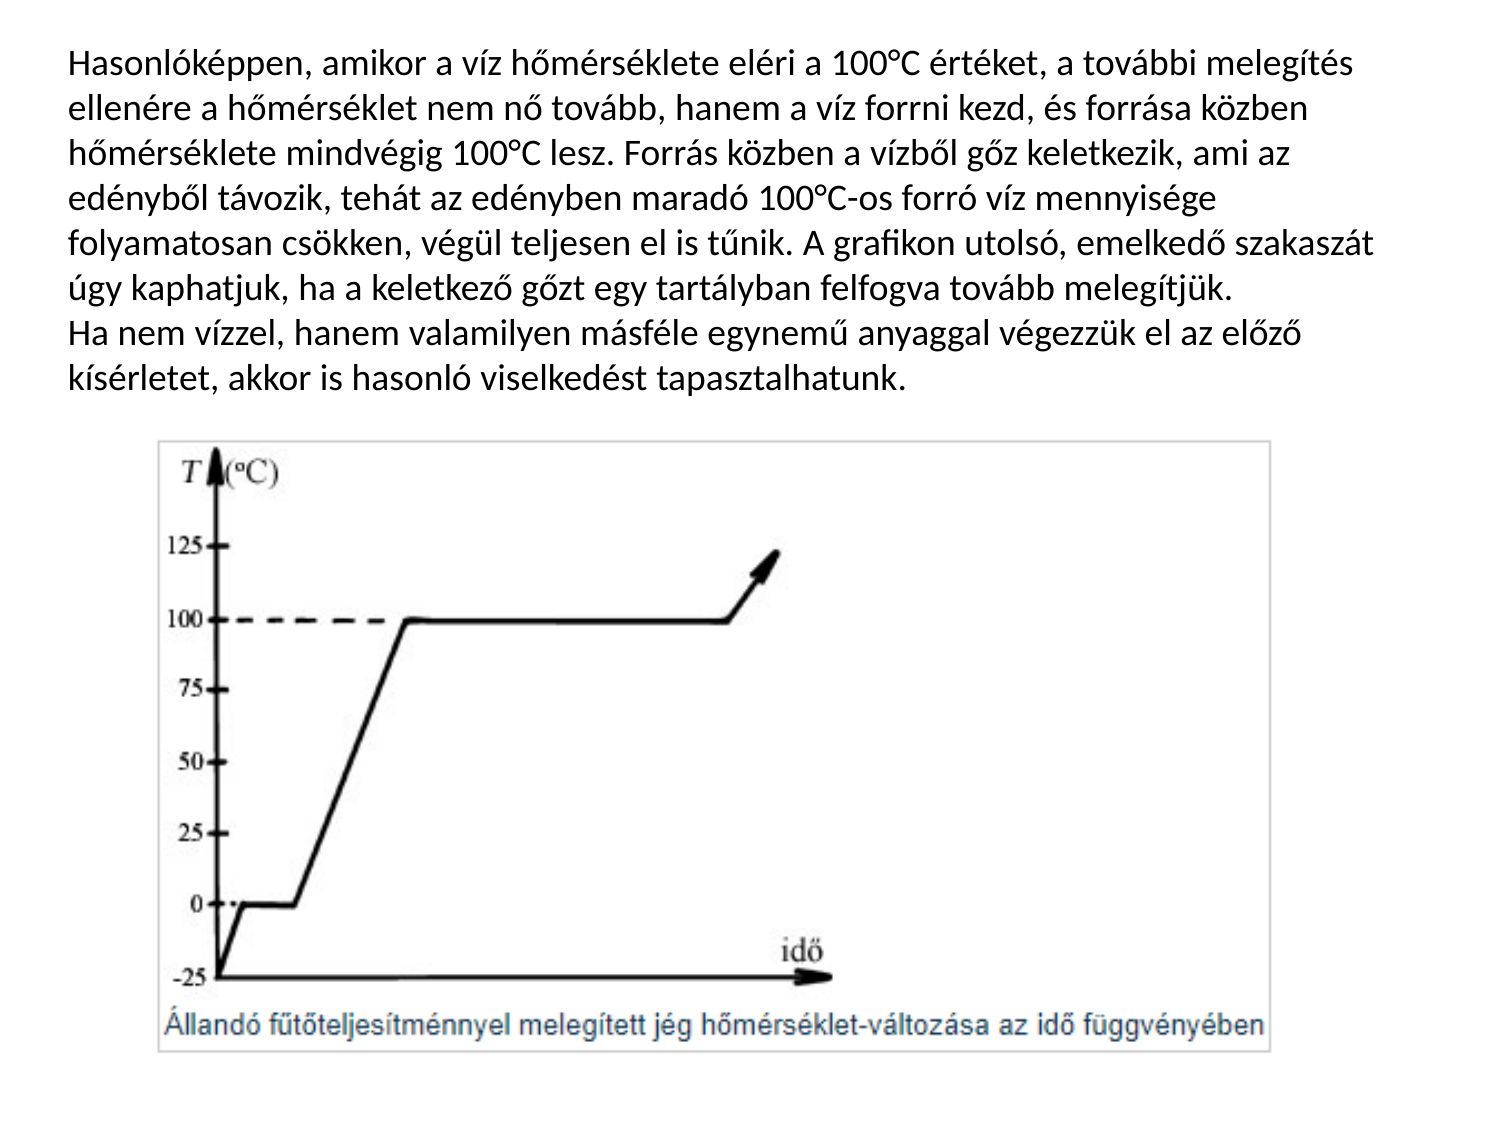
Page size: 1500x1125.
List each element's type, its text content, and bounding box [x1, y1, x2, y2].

picture [147, 432, 1294, 1072]
text_box Hasonlóképpen, amikor a víz hőmérséklete eléri a 100°C értéket, a további melegítés ellenére a hőmérséklet nem nő tovább, hanem a víz forrni kezd, és forrása közben hőmérséklete mindvégig 100°C lesz. Forrás közben a vízből gőz keletkezik, ami az edényből távozik, tehát az edényben maradó 100°C-os forró víz mennyisége folyamatosan csökken, végül teljesen el is tűnik. A grafikon utolsó, emelkedő szakaszát úgy kaphatjuk, ha a keletkező gőzt egy tartályban felfogva tovább melegítjük. Ha nem vízzel, hanem valamilyen másféle egynemű anyaggal végezzük el az előző kísérletet, akkor is hasonló viselkedést tapasztalhatunk. [53, 30, 1436, 451]
